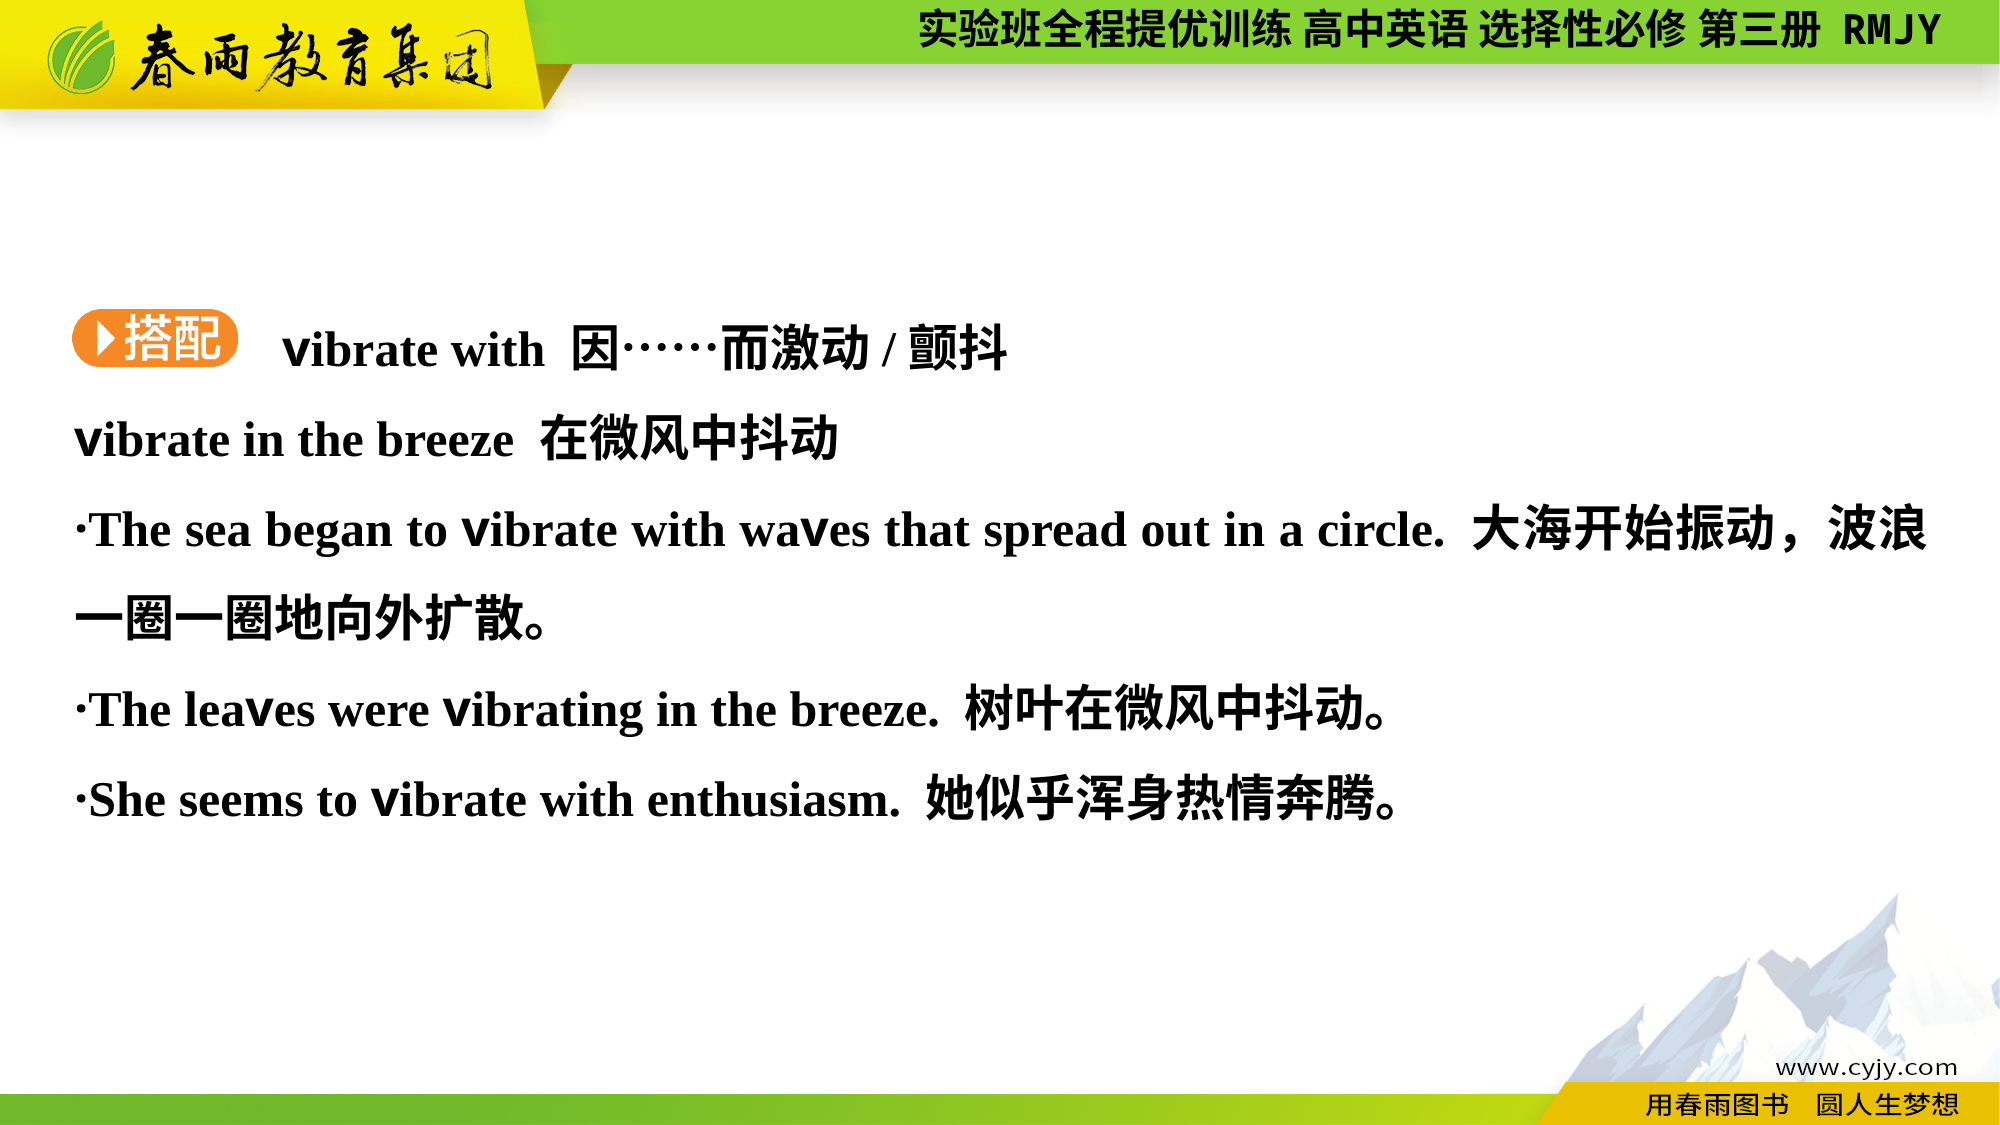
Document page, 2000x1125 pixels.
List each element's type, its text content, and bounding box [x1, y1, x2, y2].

picture [0, 0, 2000, 1125]
list vibrate with 因……而激动/颤抖 vibrate in the breeze 在微风中抖动 ·The sea began to vibrate with waves that spread out in a circle. 大海开始振动，波浪一圈一圈地向外扩散。 ·The leaves were vibrating in the breeze. 树叶在微风中抖动。 ·She seems to vibrate with enthusiasm. 她似乎浑身热情奔腾。 [59, 278, 1944, 840]
